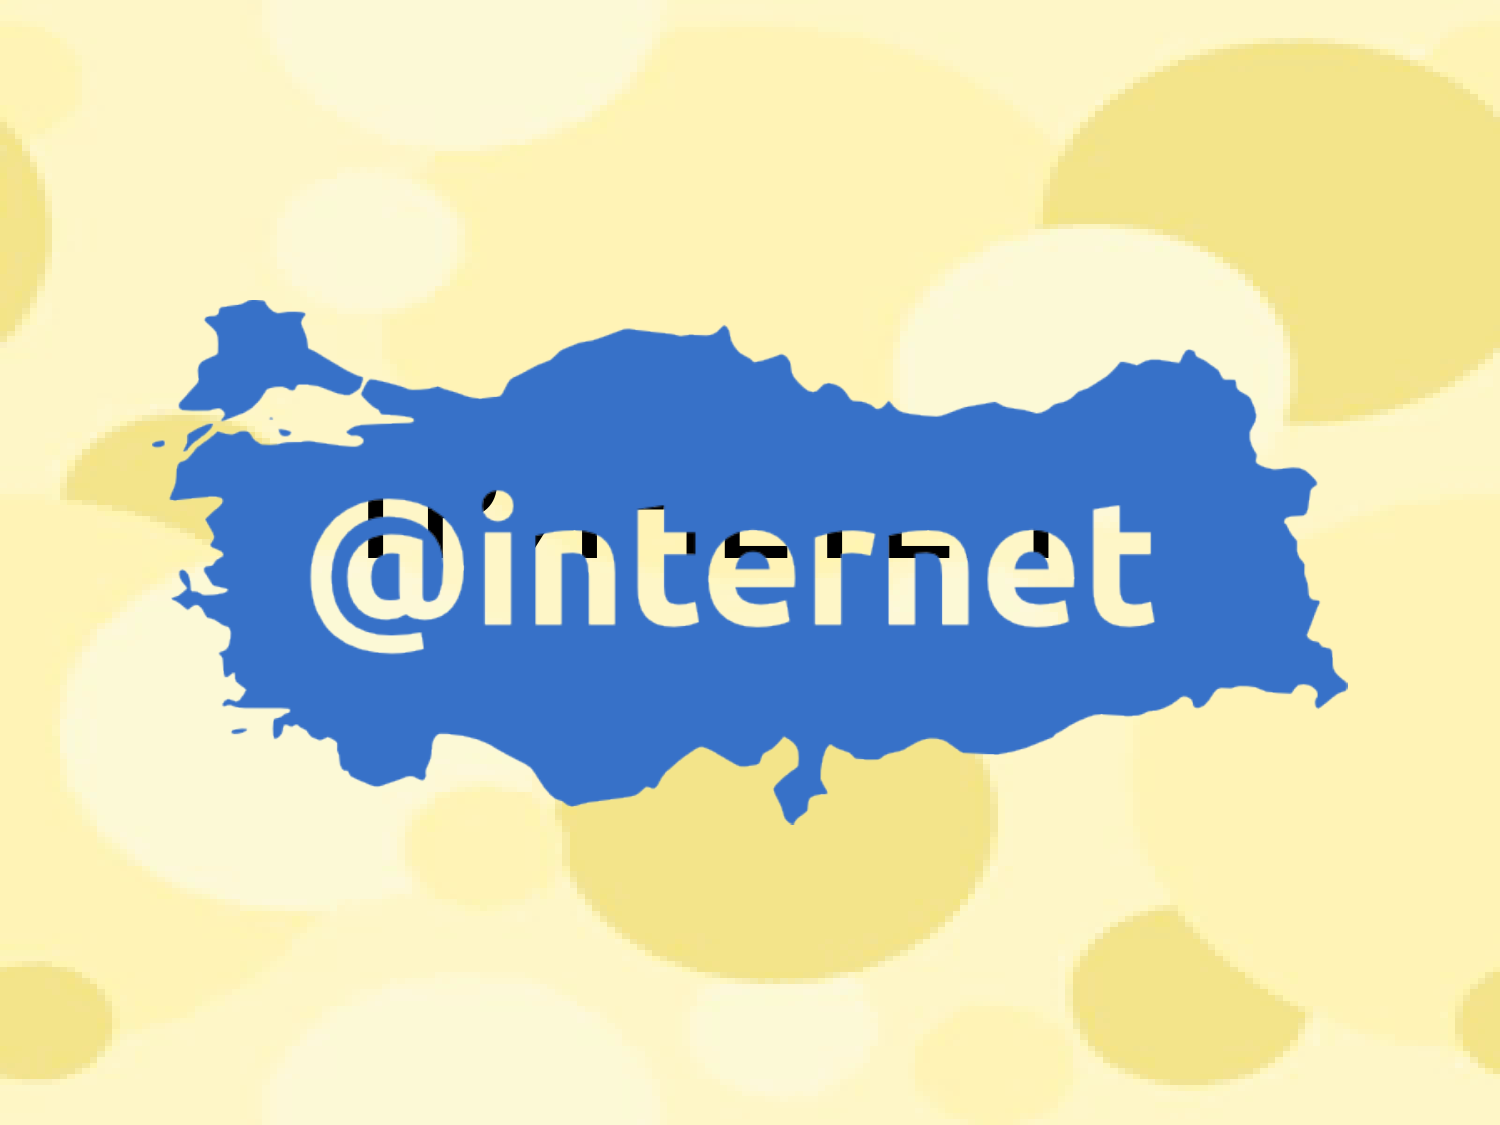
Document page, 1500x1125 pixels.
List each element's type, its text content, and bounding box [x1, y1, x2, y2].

picture [0, 0, 1500, 1125]
title ТРИНЕТЕН [147, 219, 1250, 305]
